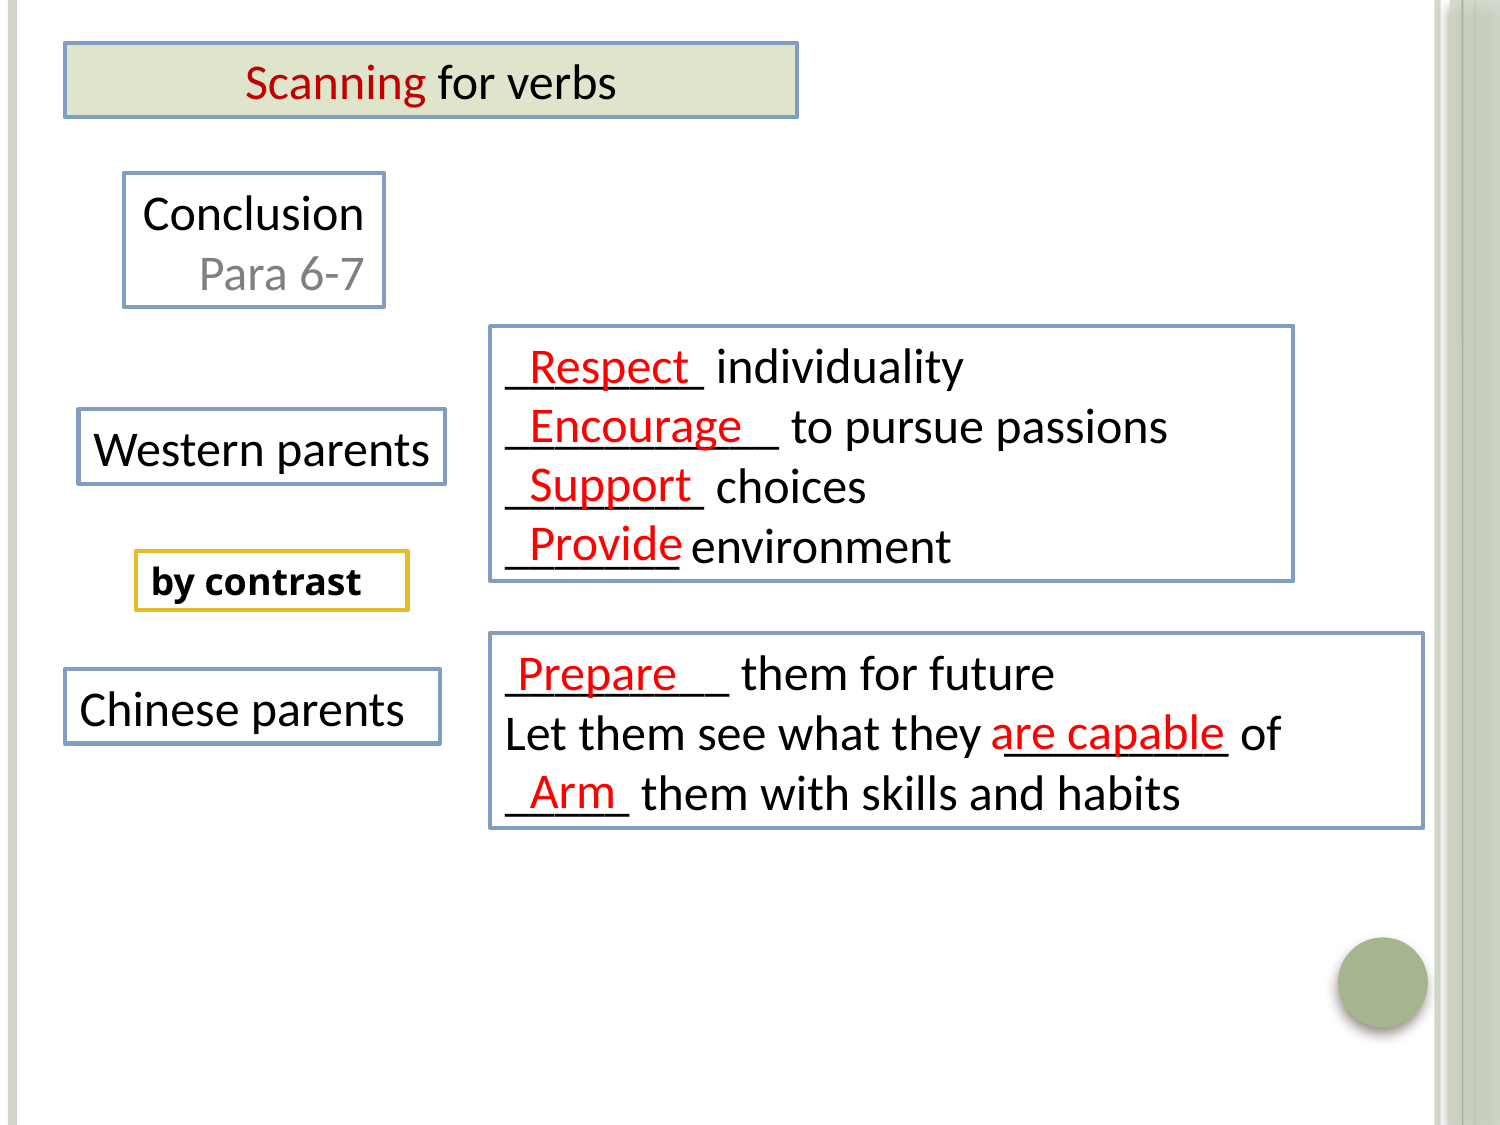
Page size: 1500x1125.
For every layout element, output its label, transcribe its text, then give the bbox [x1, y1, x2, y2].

text_box _________ them for future Let them see what they _________ of _____ them with skills and habits [488, 631, 1425, 830]
text_box Support [514, 444, 707, 520]
text_box by contrast [134, 549, 410, 612]
text_box Arm [515, 751, 643, 827]
text_box Western parents [76, 407, 447, 486]
text_box Provide [514, 503, 699, 579]
text_box Encourage [515, 385, 758, 460]
text_box Conclusion Para 6-7 [122, 171, 386, 309]
text_box Prepare [503, 633, 693, 709]
text_box Respect [514, 326, 705, 401]
text_box ________ individuality ___________ to pursue passions ________ choices _______ environment [488, 324, 1295, 583]
text_box Chinese parents [63, 667, 442, 746]
text_box Scanning for verbs [63, 41, 799, 119]
text_box are capable [975, 692, 1241, 768]
